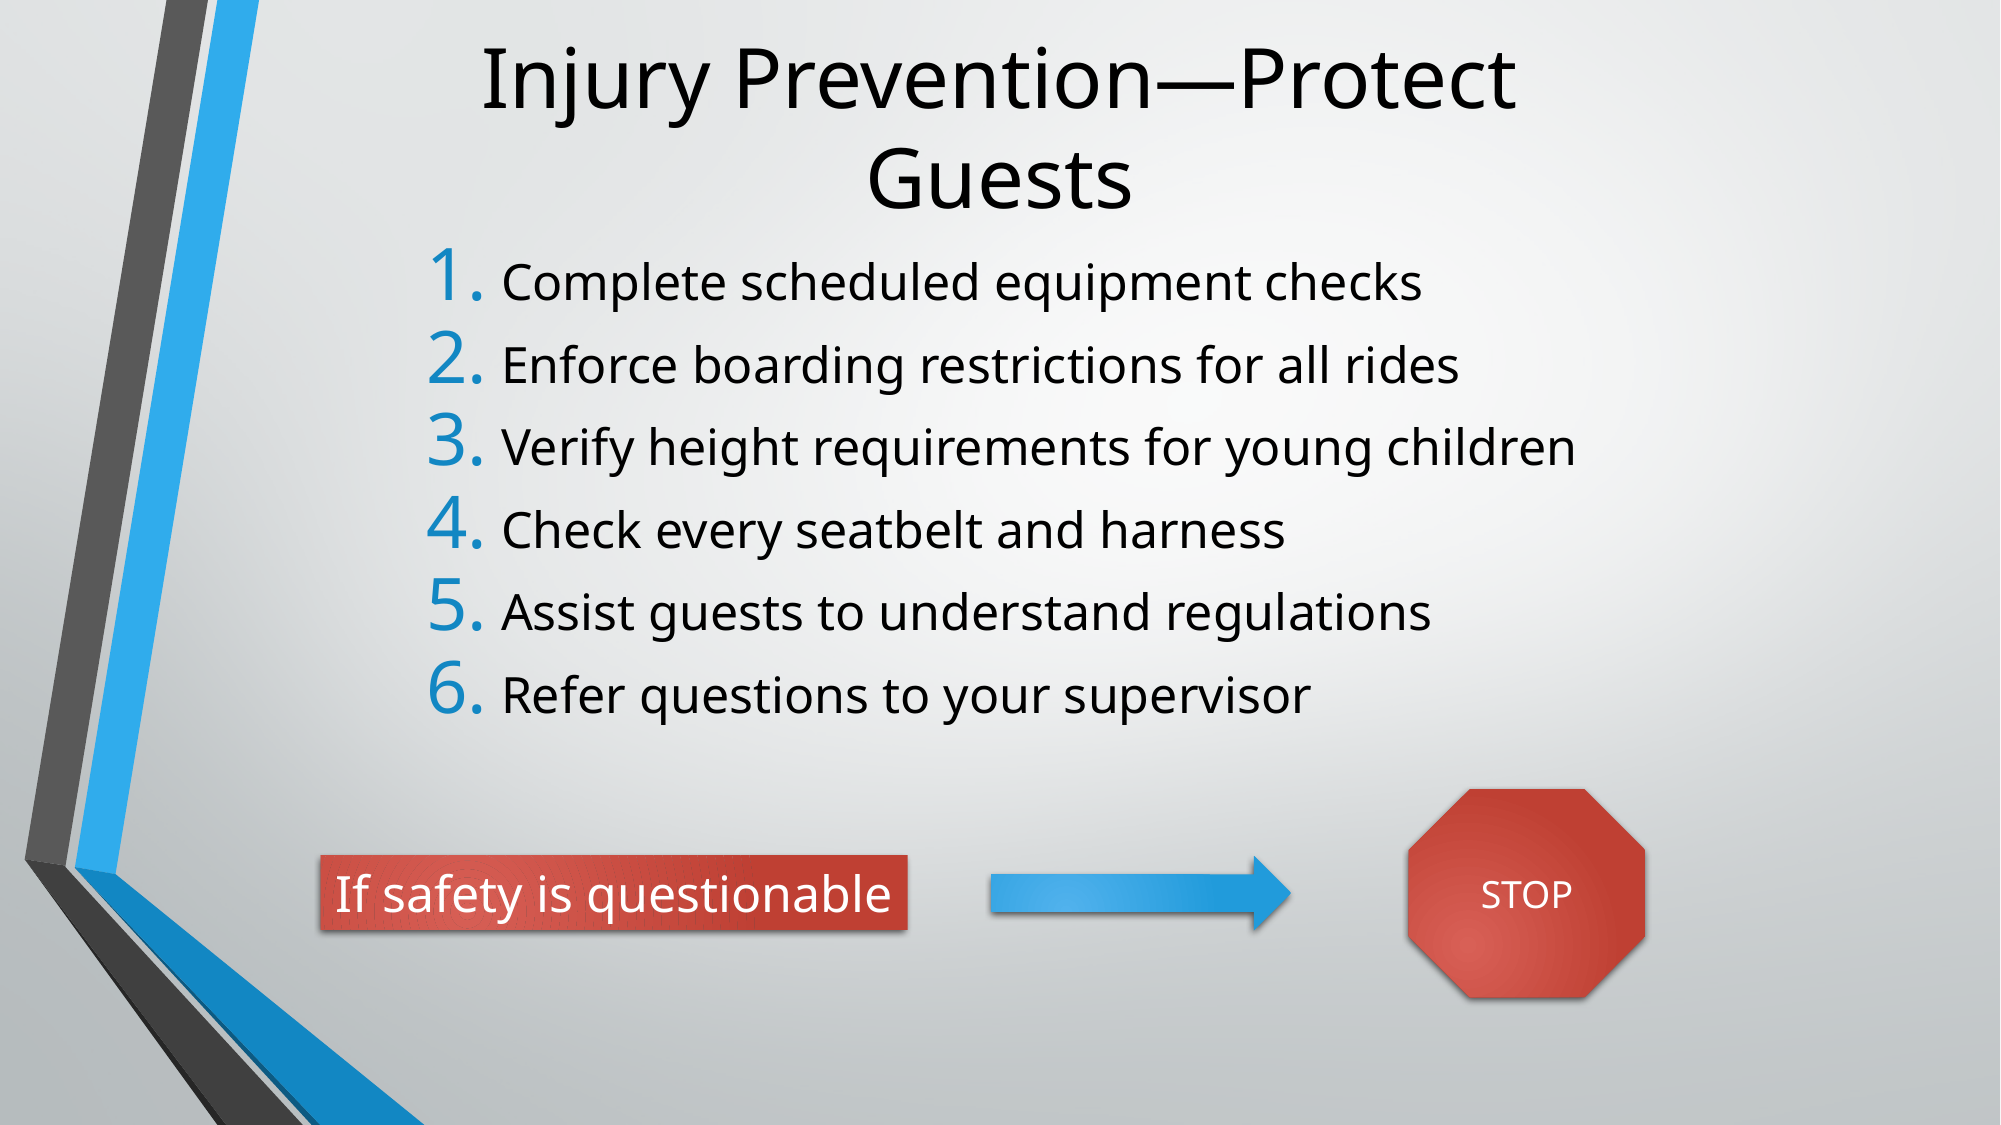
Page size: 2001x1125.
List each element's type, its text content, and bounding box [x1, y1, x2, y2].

list Complete scheduled equipment checks Enforce boarding restrictions for all rides Verify height requirements for young children Check every seatbelt and harness Assist guests to understand regulations Refer questions to your supervisor [411, 213, 1676, 761]
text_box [354, 788, 1646, 998]
title Injury Prevention—Protect Guests [367, 12, 1633, 238]
